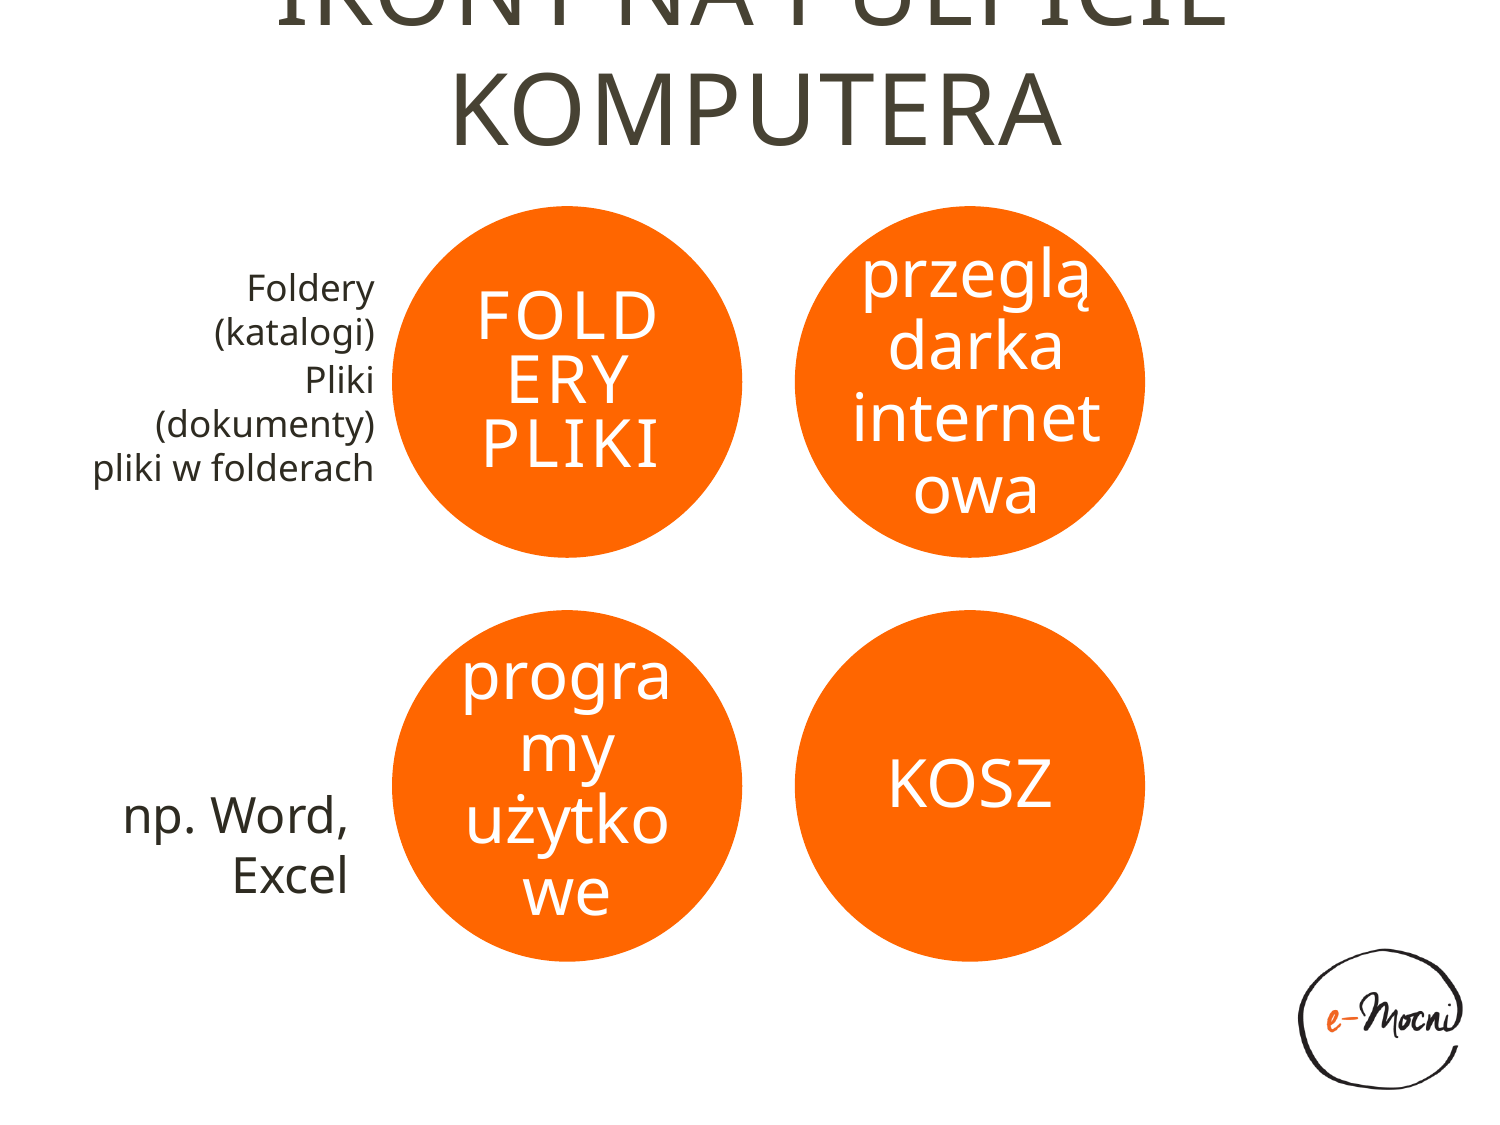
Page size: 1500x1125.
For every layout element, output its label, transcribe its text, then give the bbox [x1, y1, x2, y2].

title foldery pliki [446, 258, 693, 510]
list przeglądarka internetowa [836, 267, 1118, 501]
list IKONY NA PULPICIE KOMPUTERA [46, 33, 1464, 174]
picture [1240, 935, 1500, 1103]
text_box Foldery (katalogi) Pliki (dokumenty) pliki w folderach [76, 245, 390, 497]
list np. Word, Excel [51, 660, 366, 912]
list KOSZ [836, 669, 1104, 903]
list programy użytkowe [433, 669, 701, 903]
